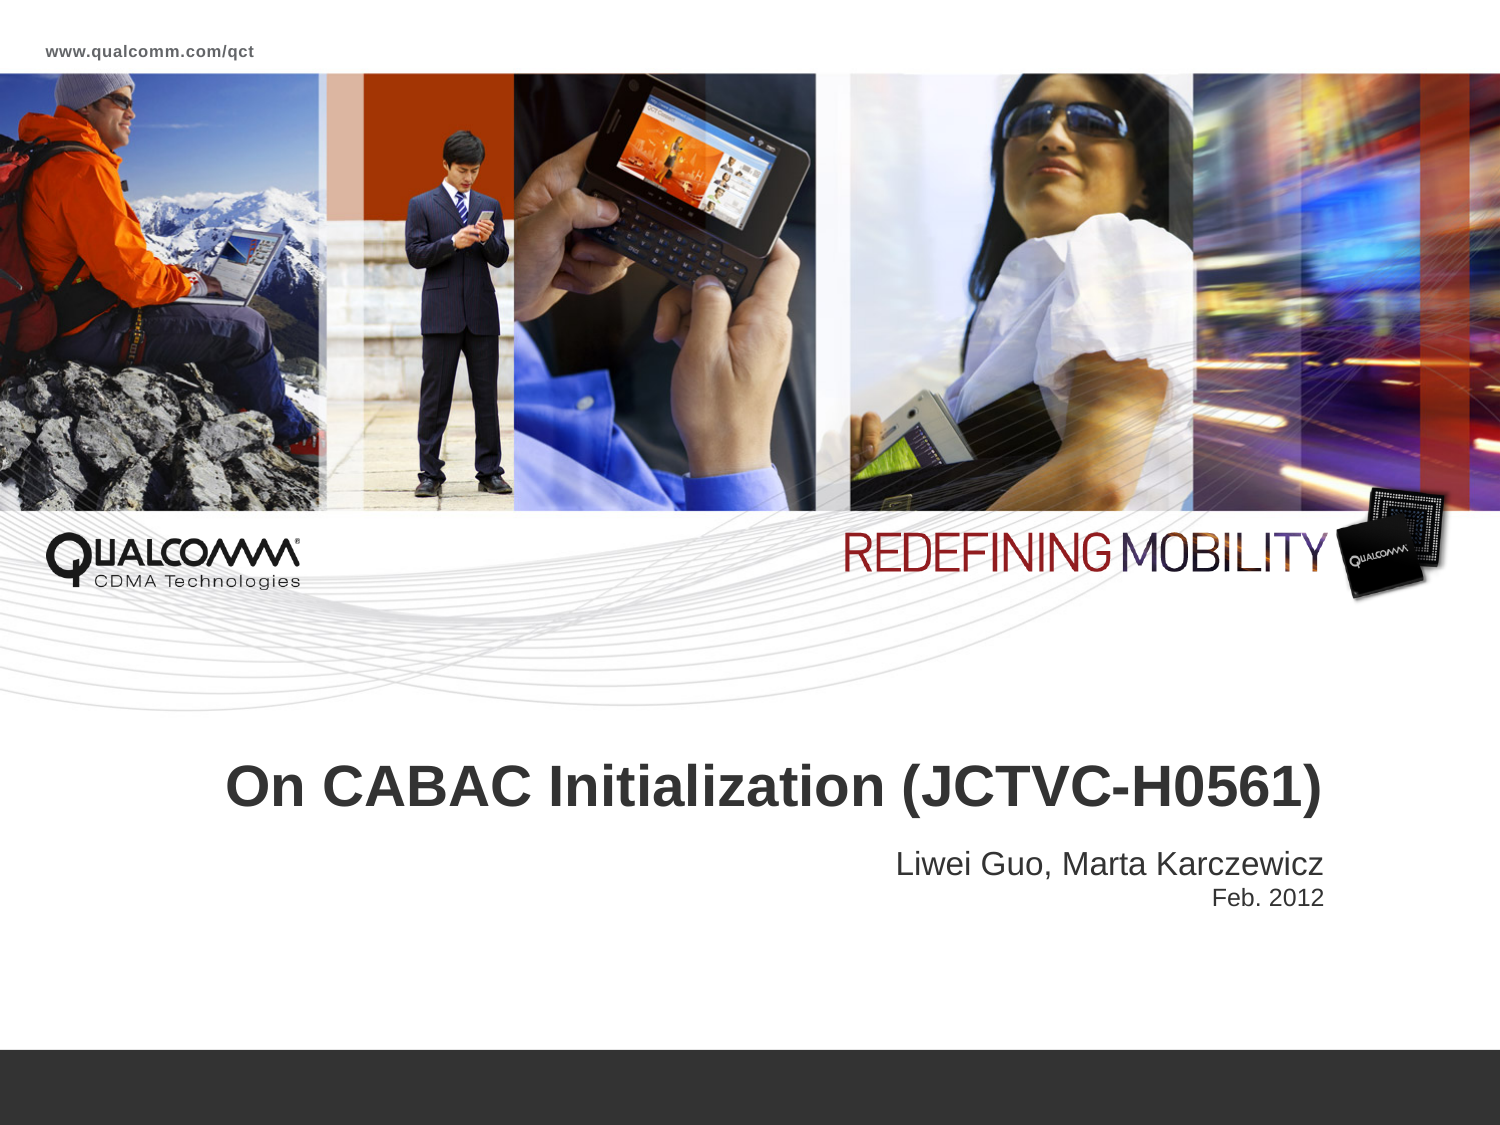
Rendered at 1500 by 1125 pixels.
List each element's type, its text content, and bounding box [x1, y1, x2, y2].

subtitle Liwei Guo, Marta Karczewicz Feb. 2012 [343, 833, 1341, 936]
picture [0, 12, 1500, 744]
picture [30, 1048, 372, 1052]
title On CABAC Initialization (JCTVC-H0561) [210, 583, 1469, 826]
